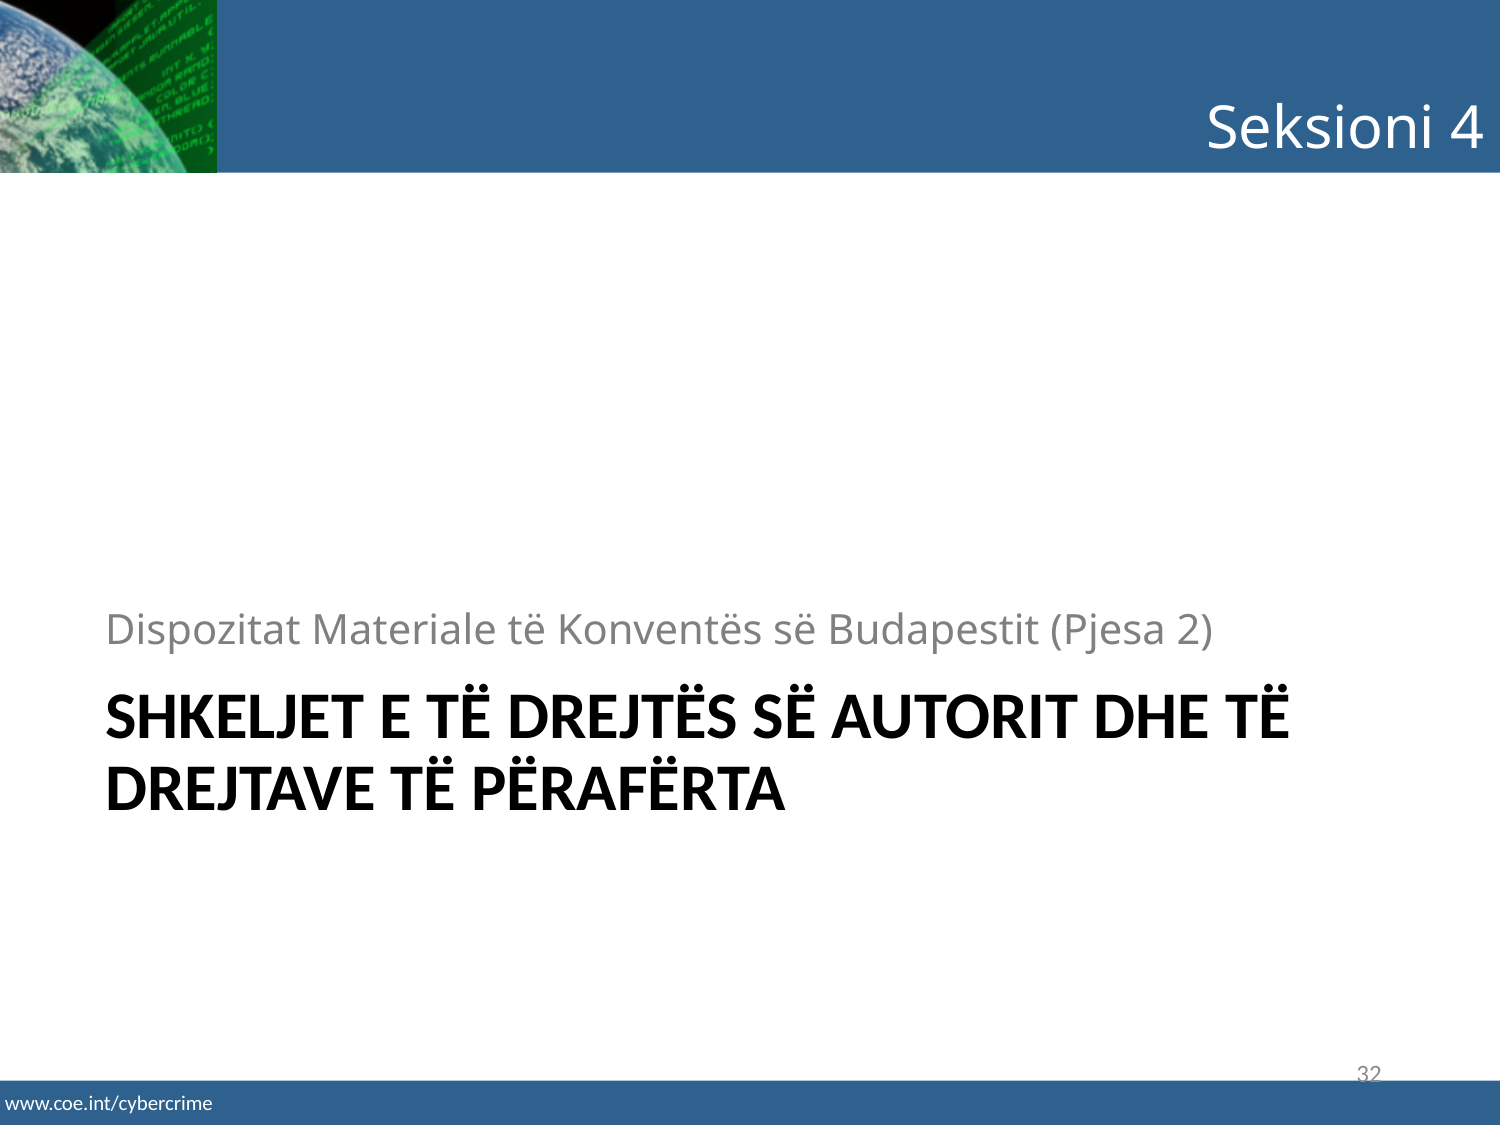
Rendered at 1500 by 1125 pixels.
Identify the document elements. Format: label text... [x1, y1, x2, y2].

list Dispozitat Materiale të Konventës së Budapestit (Pjesa 2) [90, 601, 1385, 674]
picture [0, 0, 217, 173]
list Seksioni 4 [461, 0, 1500, 170]
title SHKELJET E TË DREJTËS SË AUTORIT DHE TË DREJTAVE TË PËRAFËRTA [90, 674, 1385, 920]
slide_number 32 [1059, 1042, 1397, 1103]
